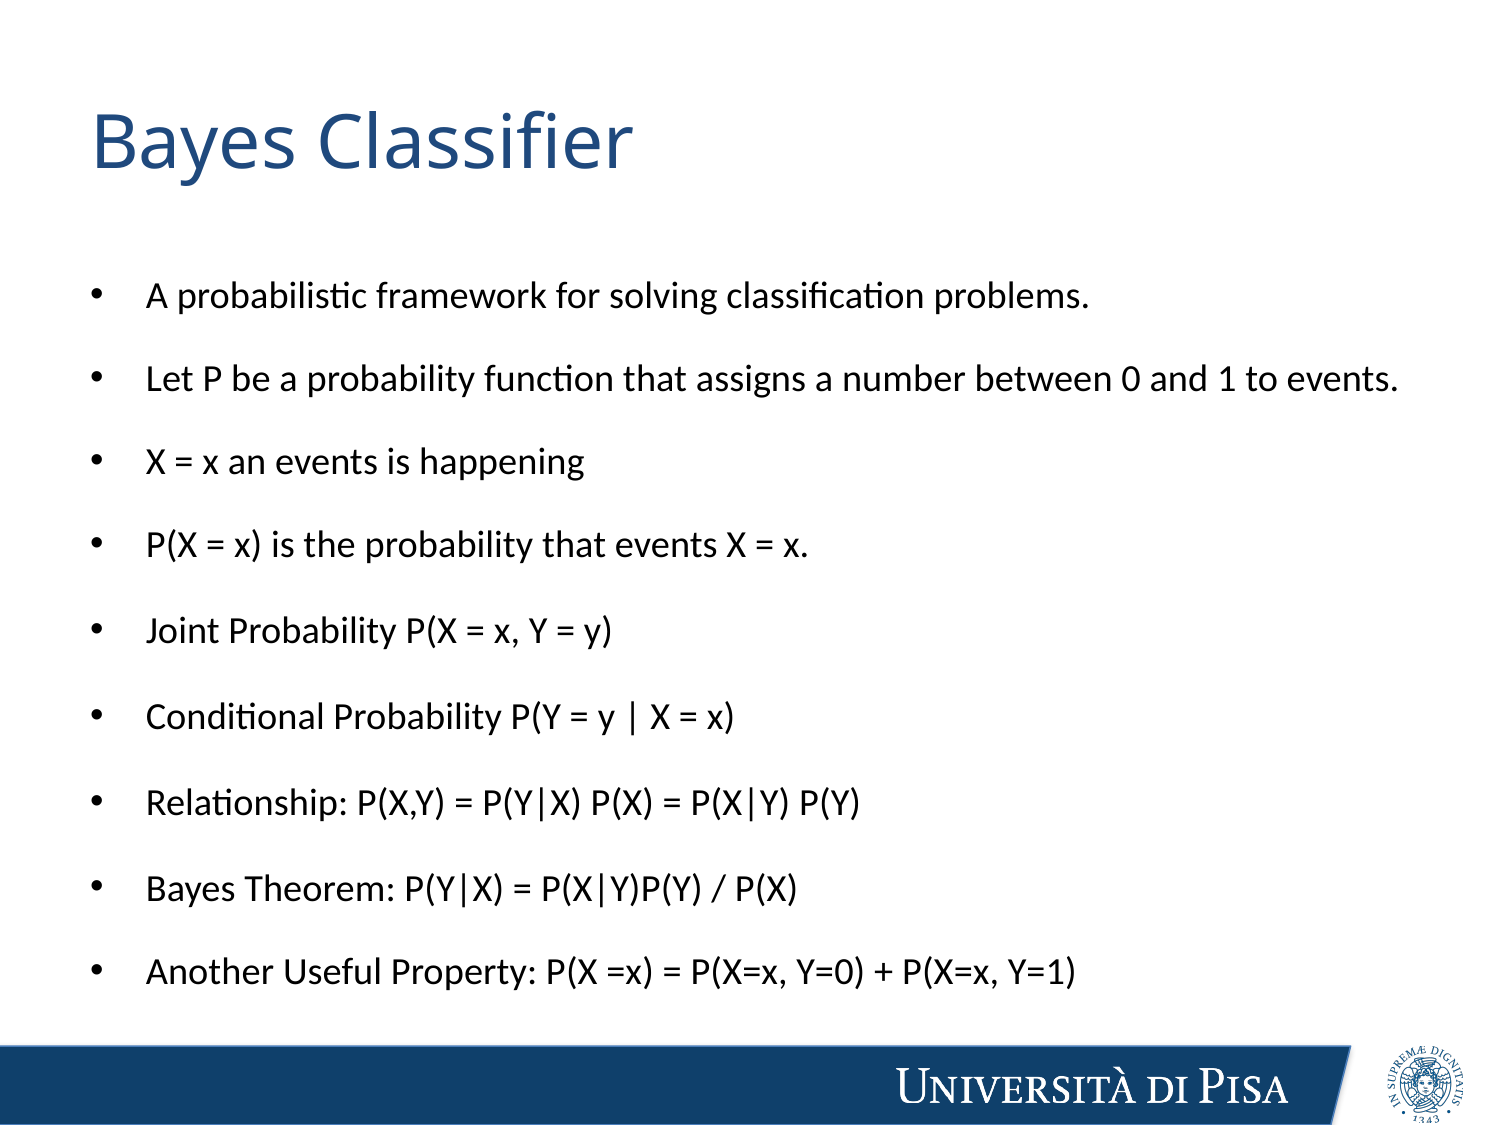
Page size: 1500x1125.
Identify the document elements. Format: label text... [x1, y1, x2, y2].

title Bayes Classifier [75, 45, 1425, 233]
list A probabilistic framework for solving classification problems. Let P be a probability function that assigns a number between 0 and 1 to events. X = x an events is happening P(X = x) is the probability that events X = x. Joint Probability P(X = x, Y = y) Conditional Probability P(Y = y | X = x) Relationship: P(X,Y) = P(Y|X) P(X) = P(X|Y) P(Y) Bayes Theorem: P(Y|X) = P(X|Y)P(Y) / P(X) Another Useful Property: P(X =x) = P(X=x, Y=0) + P(X=x, Y=1) [75, 262, 1425, 1005]
